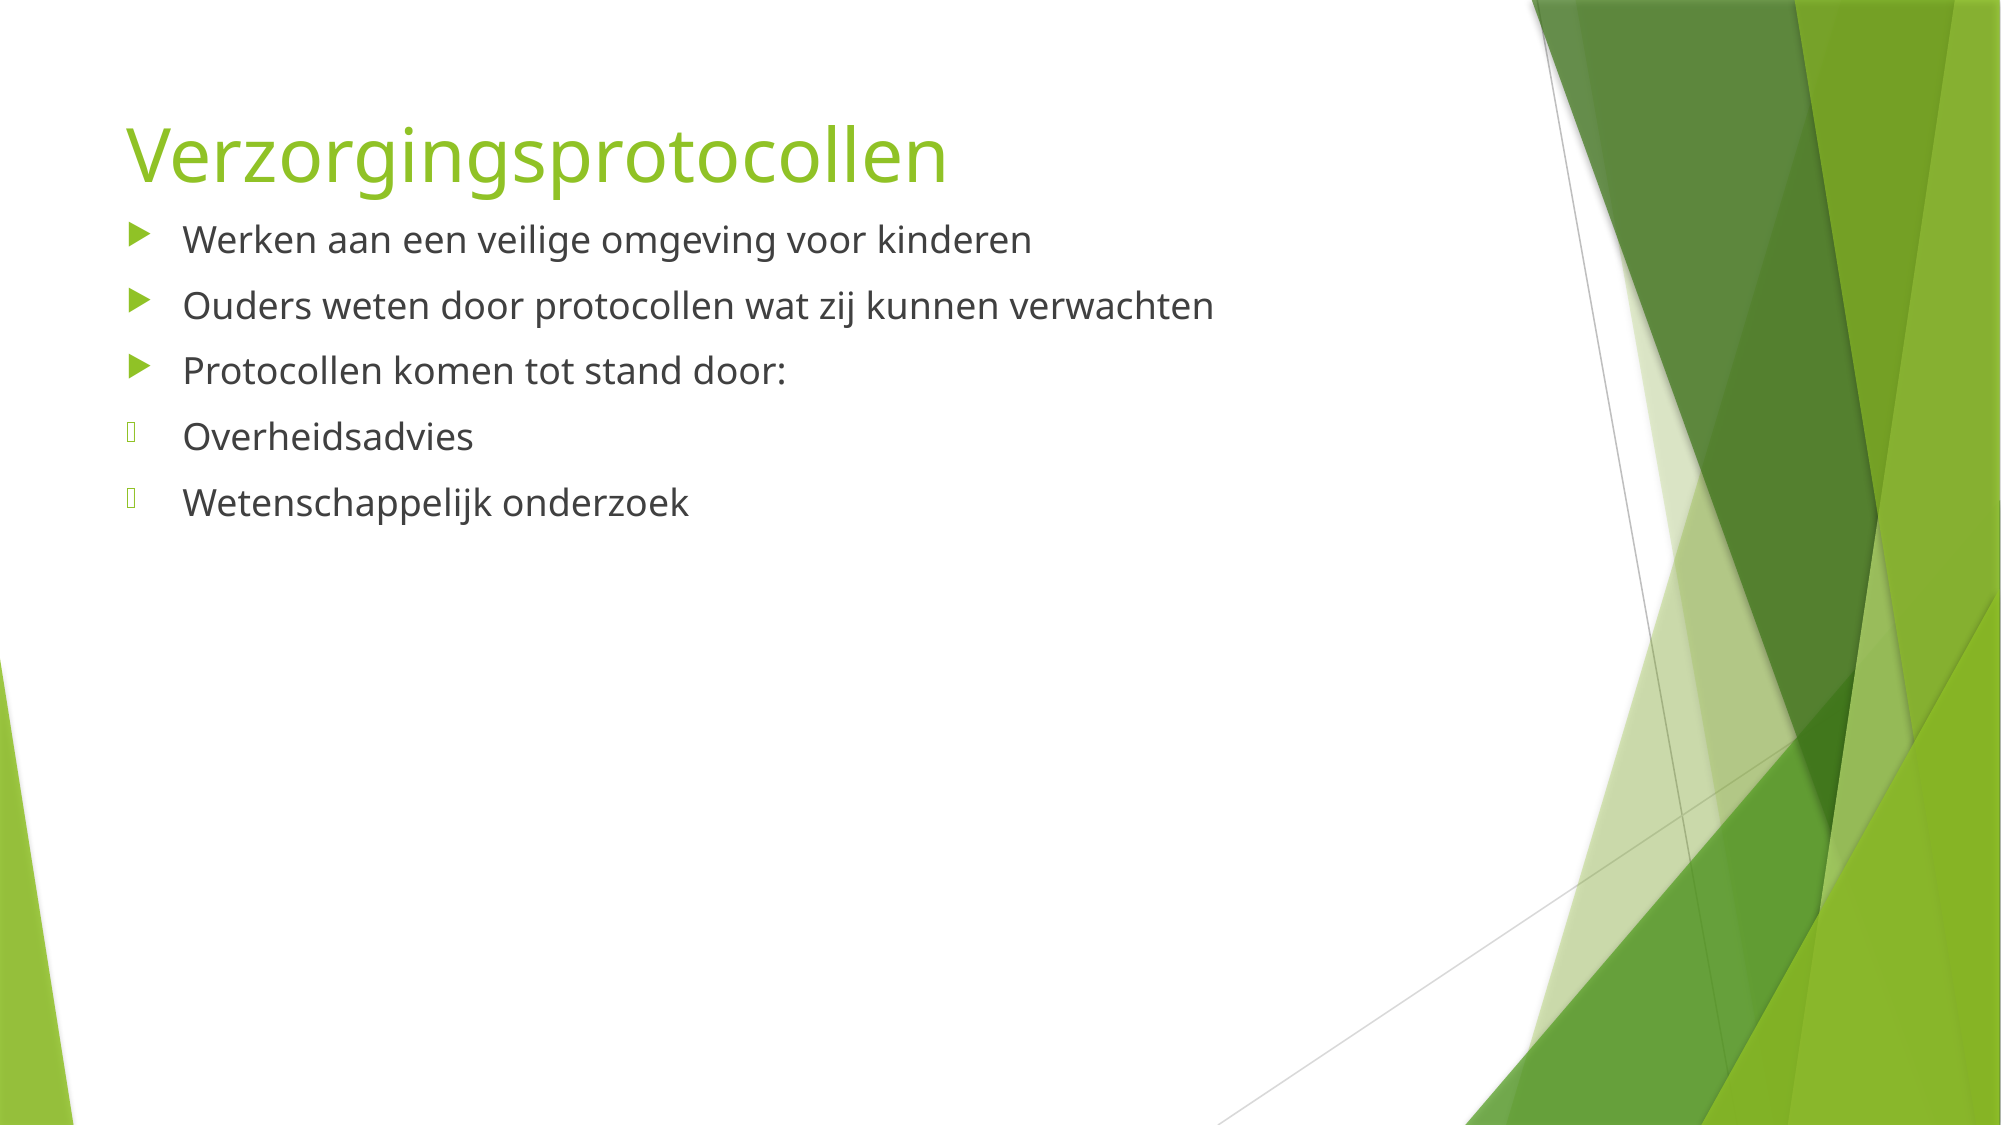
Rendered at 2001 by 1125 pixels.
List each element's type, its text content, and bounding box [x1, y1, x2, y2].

title Verzorgingsprotocollen [111, 99, 1522, 208]
list Werken aan een veilige omgeving voor kinderen Ouders weten door protocollen wat zij kunnen verwachten Protocollen komen tot stand door: Overheidsadvies Wetenschappelijk onderzoek [111, 208, 1522, 1125]
